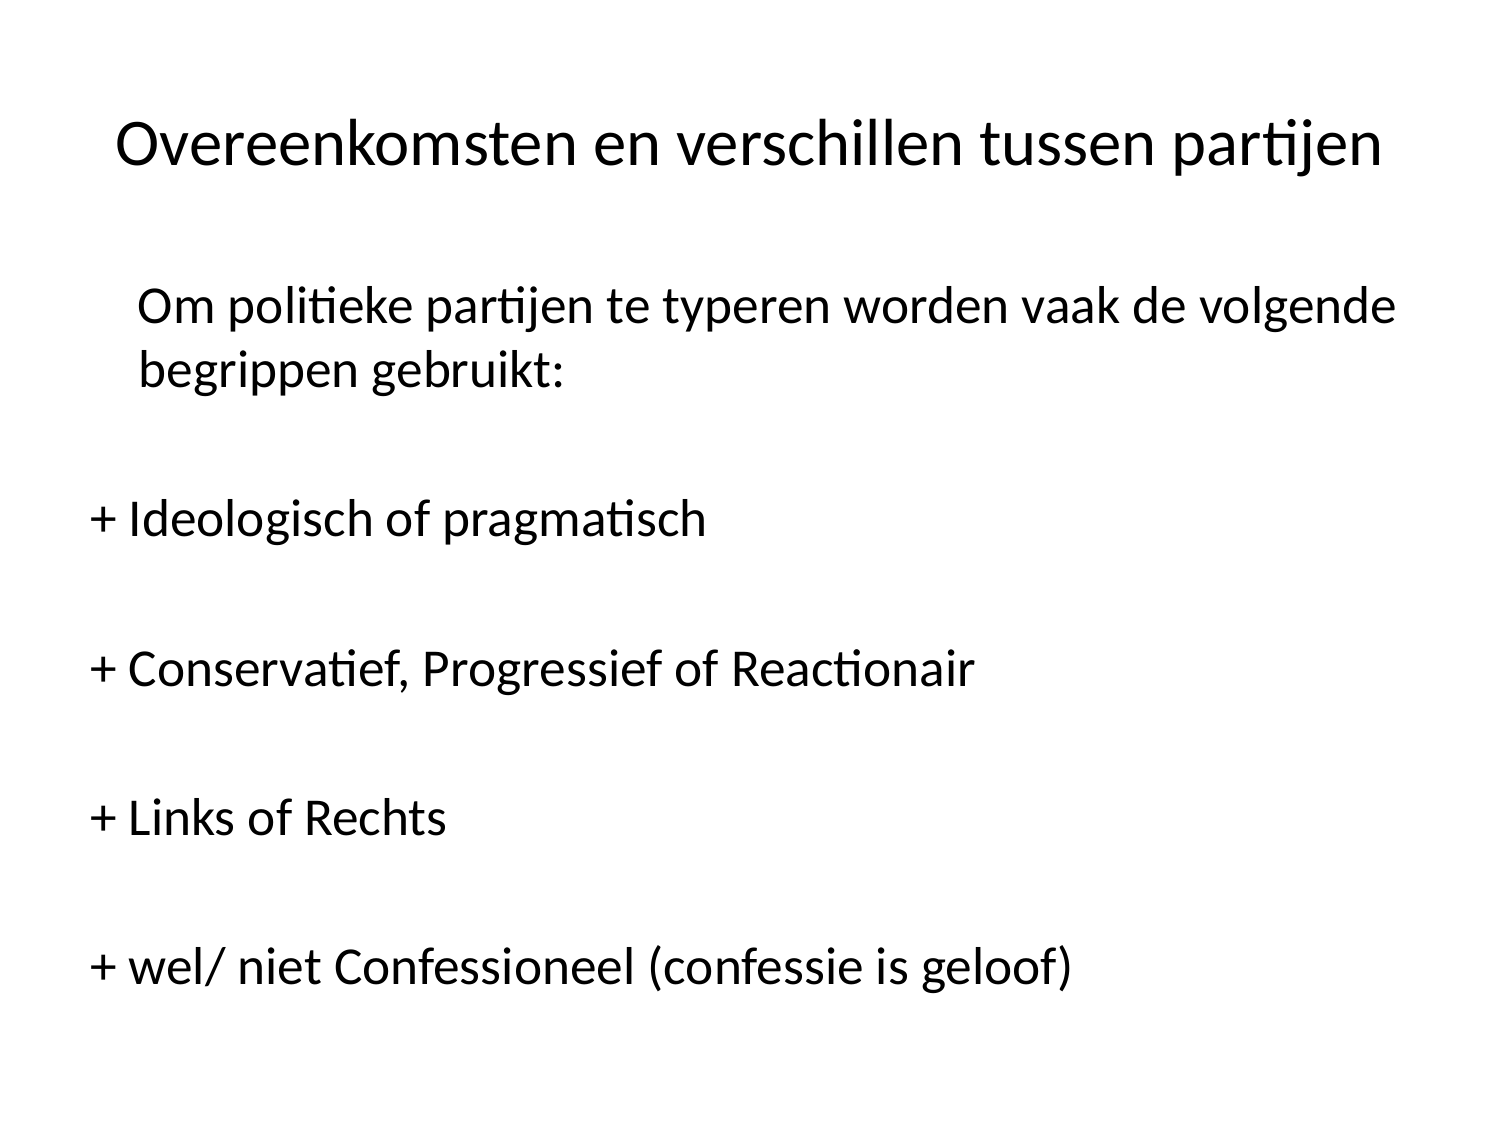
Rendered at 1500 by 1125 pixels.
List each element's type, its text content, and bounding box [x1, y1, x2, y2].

title Overeenkomsten en verschillen tussen partijen [75, 45, 1425, 233]
list Om politieke partijen te typeren worden vaak de volgende begrippen gebruikt: + Ideologisch of pragmatisch + Conservatief, Progressief of Reactionair + Links of Rechts + wel/ niet Confessioneel (confessie is geloof) [75, 262, 1425, 1005]
